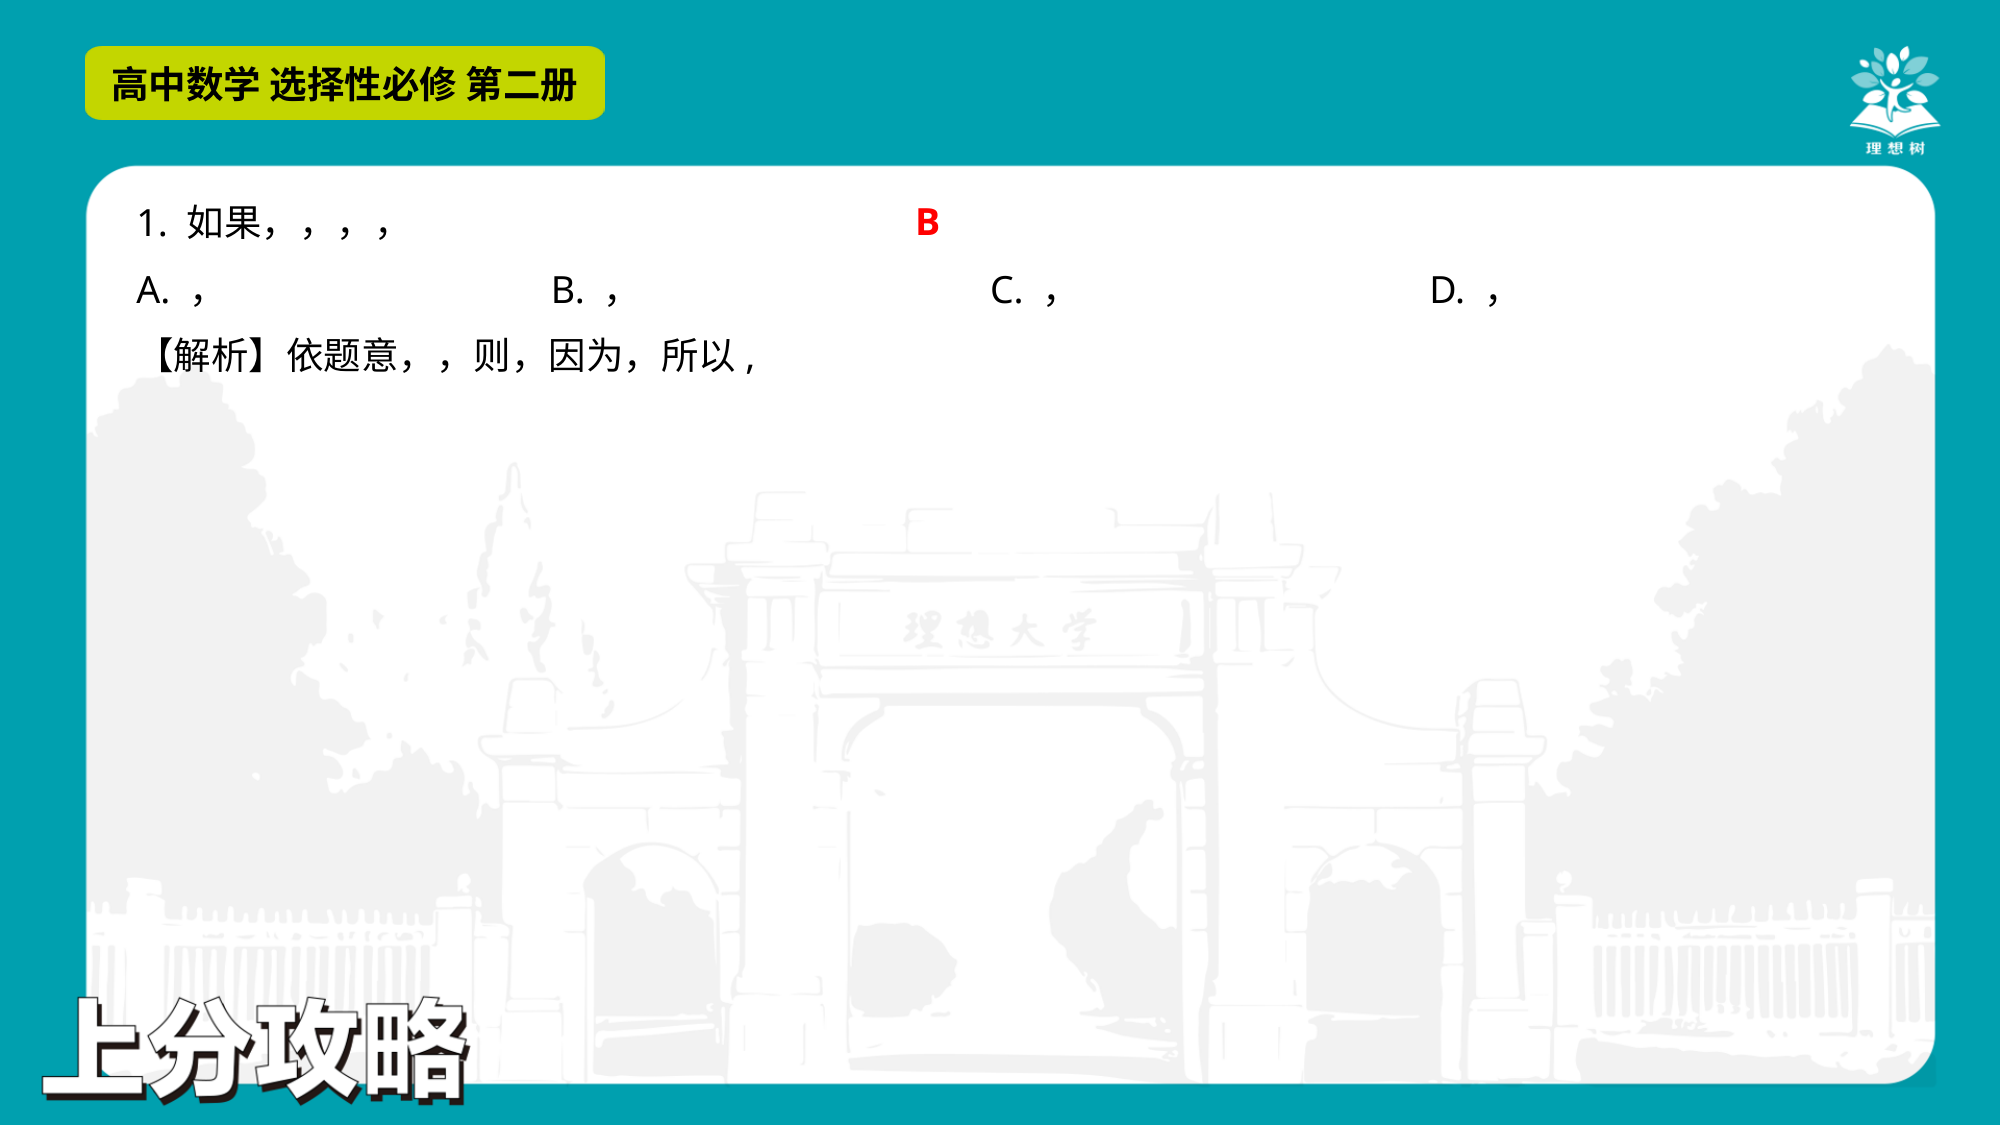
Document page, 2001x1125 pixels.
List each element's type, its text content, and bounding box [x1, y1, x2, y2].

picture [0, 0, 2000, 1125]
text_box B [900, 176, 955, 237]
